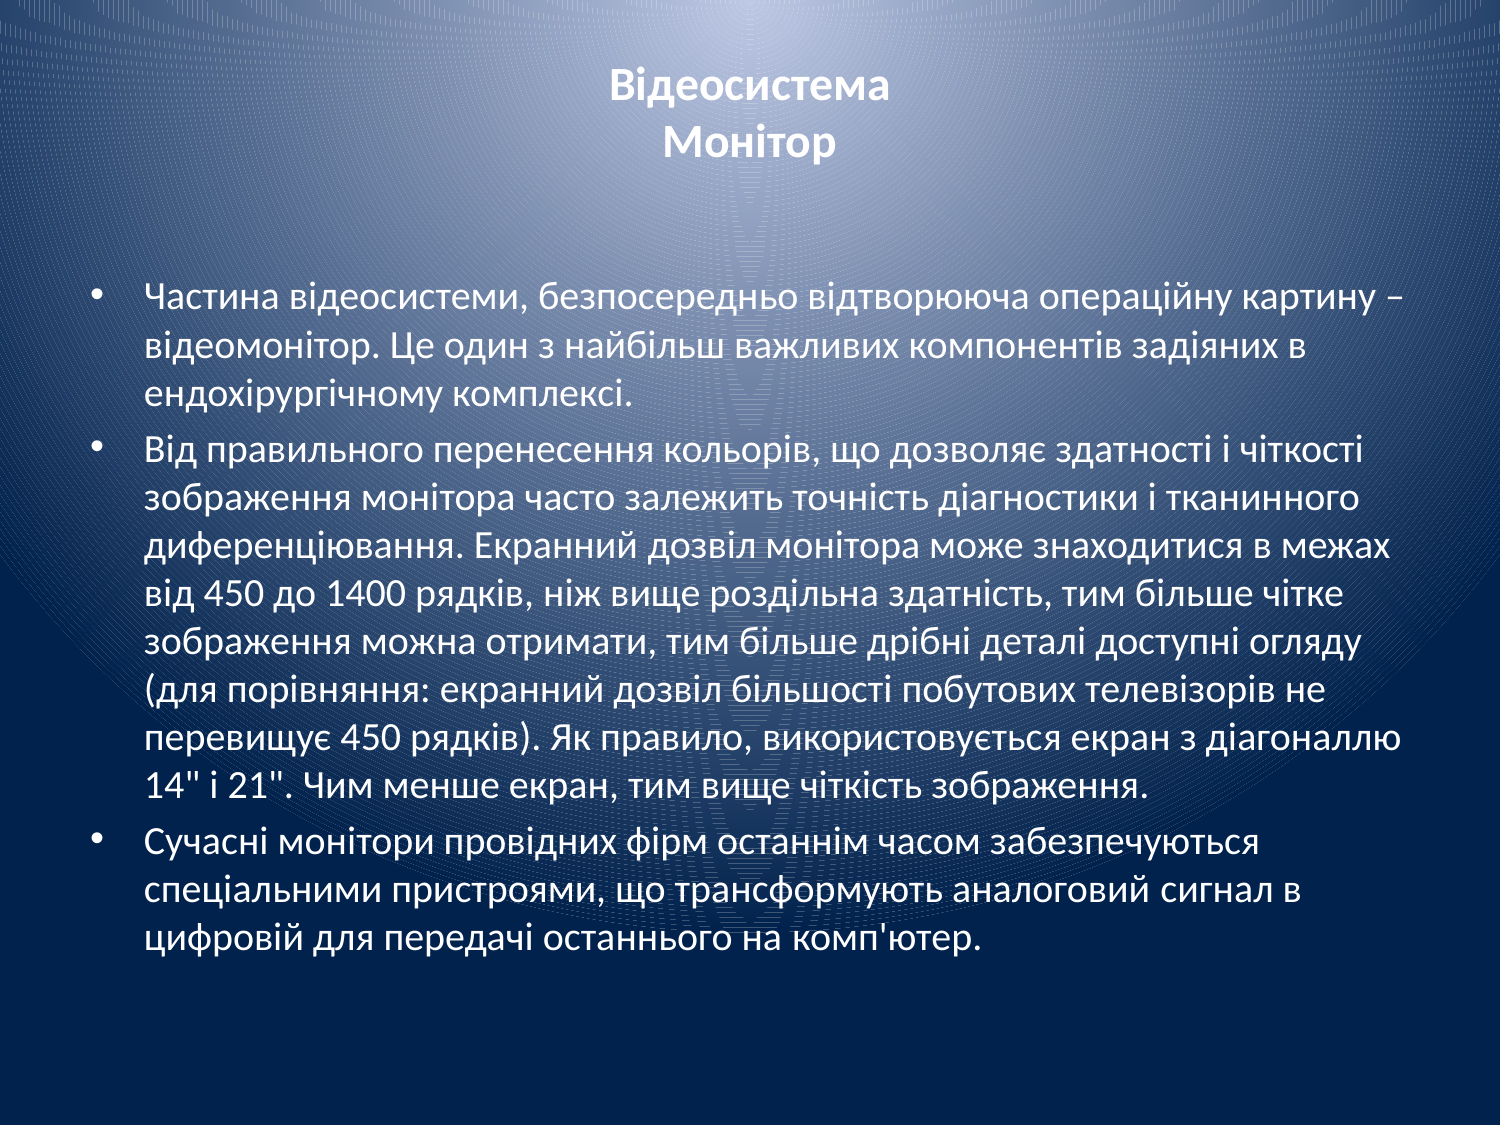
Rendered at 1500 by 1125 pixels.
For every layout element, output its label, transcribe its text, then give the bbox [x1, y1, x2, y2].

list Частина відеосистеми, безпосередньо відтворююча операційну картину – відеомонітор. Це один з найбільш важливих компонентів задіяних в ендохірургічному комплексі. Від правильного перенесення кольорів, що дозволяє здатності і чіткості зображення монітора часто залежить точність діагностики і тканинного диференціювання. Екранний дозвіл монітора може знаходитися в межах від 450 до 1400 рядків, ніж вище роздільна здатність, тим більше чітке зображення можна отримати, тим більше дрібні деталі доступні огляду (для порівняння: екранний дозвіл більшості побутових телевізорів не перевищує 450 рядків). Як правило, використовується екран з діагоналлю 14" і 21". Чим менше екран, тим вище чіткість зображення. Сучасні монітори провідних фірм останнім часом забезпечуються спеціальними пристроями, що трансформують аналоговий сигнал в цифровій для передачі останнього на комп'ютер. [75, 262, 1425, 1005]
title Відеосистема Монітор [75, 45, 1425, 233]
